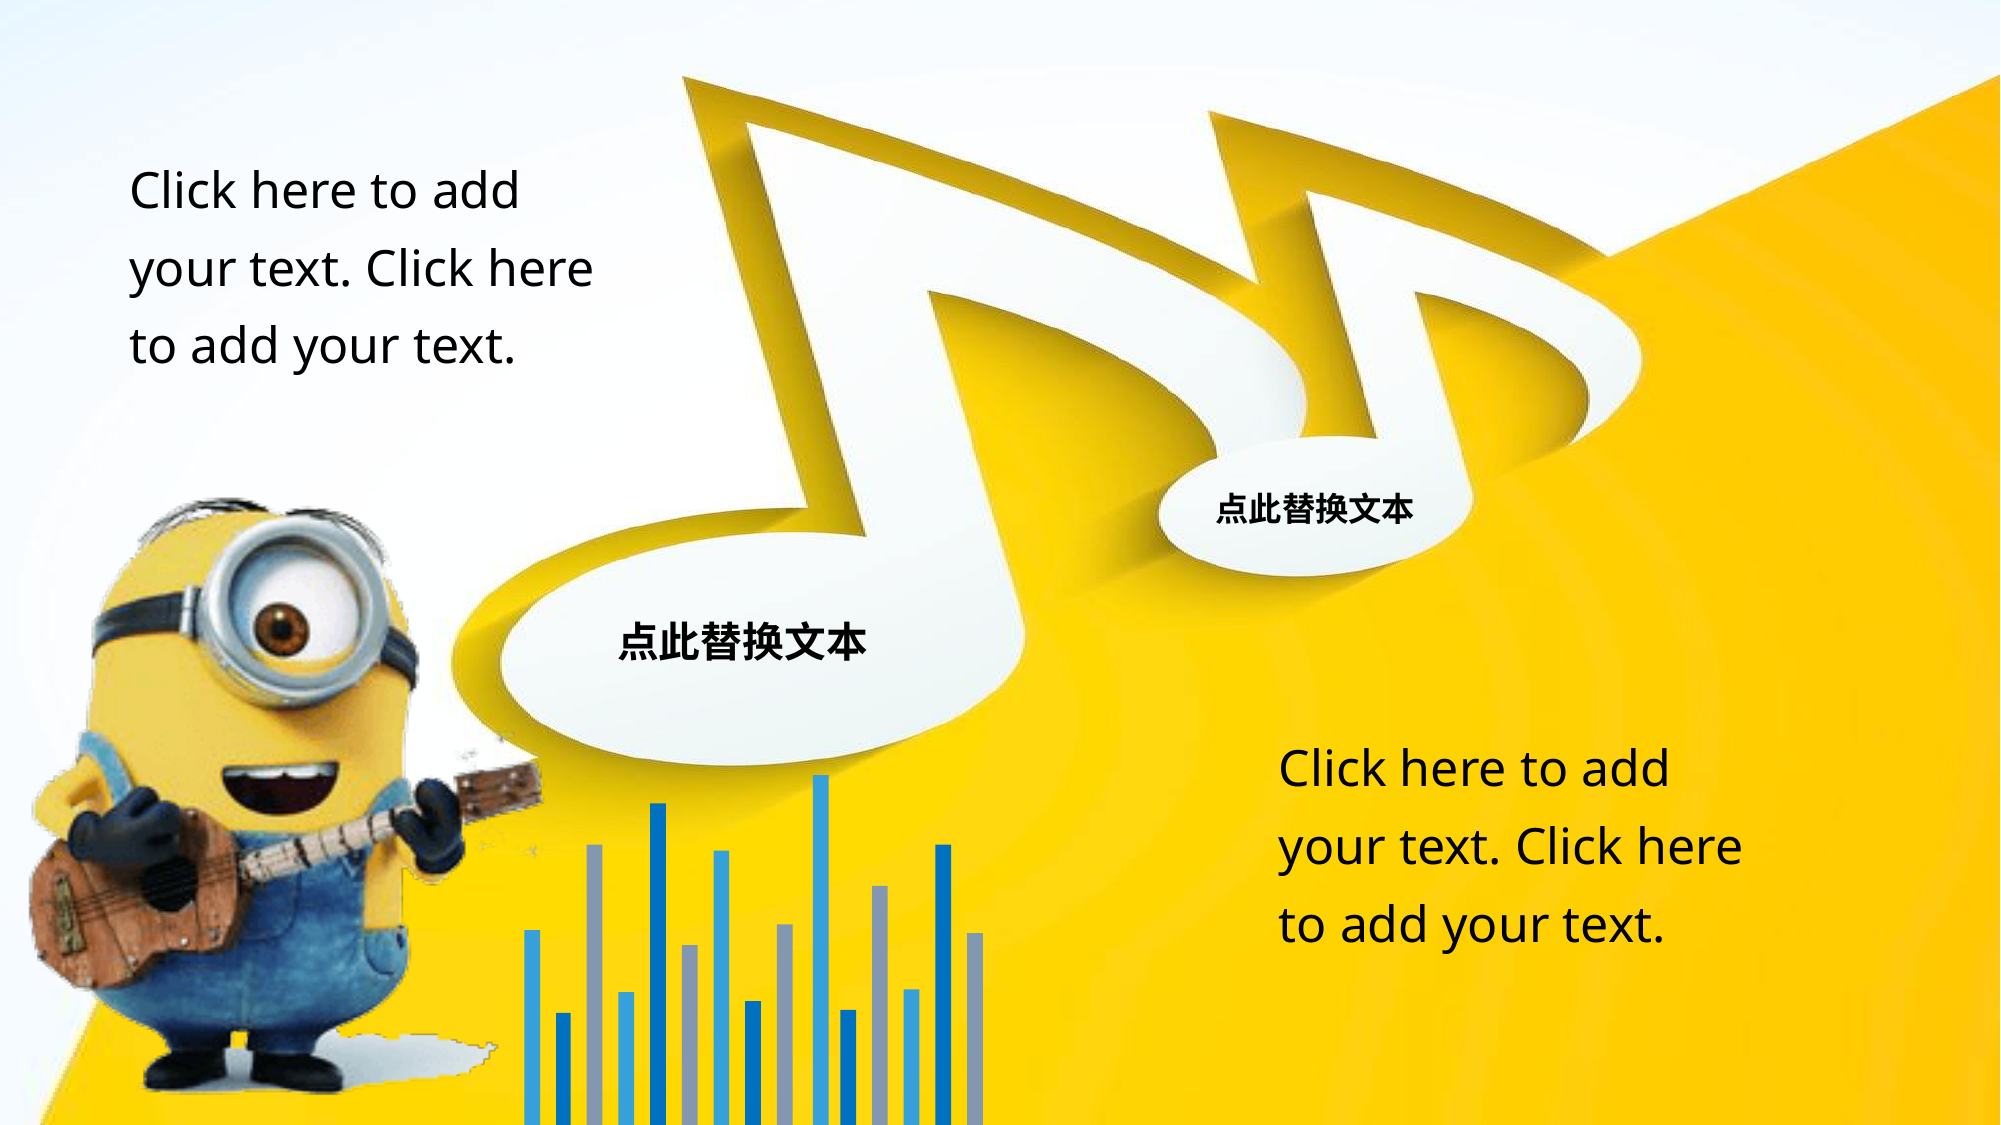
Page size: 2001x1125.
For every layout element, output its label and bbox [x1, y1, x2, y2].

text_box [935, 844, 952, 1125]
text_box [745, 1001, 761, 1125]
text_box [618, 992, 635, 1125]
text_box [840, 1009, 857, 1125]
text_box [871, 885, 888, 1125]
text_box [903, 989, 920, 1125]
text_box [812, 775, 829, 1125]
text_box [776, 924, 793, 1125]
text_box [713, 850, 730, 1125]
text_box [650, 803, 666, 1125]
text_box [586, 844, 603, 1125]
text_box [681, 944, 698, 1125]
text_box [0, 0, 2000, 1125]
text_box [524, 930, 541, 1125]
text_box [556, 1012, 571, 1125]
text_box [967, 933, 983, 1125]
picture [6, 472, 580, 1125]
